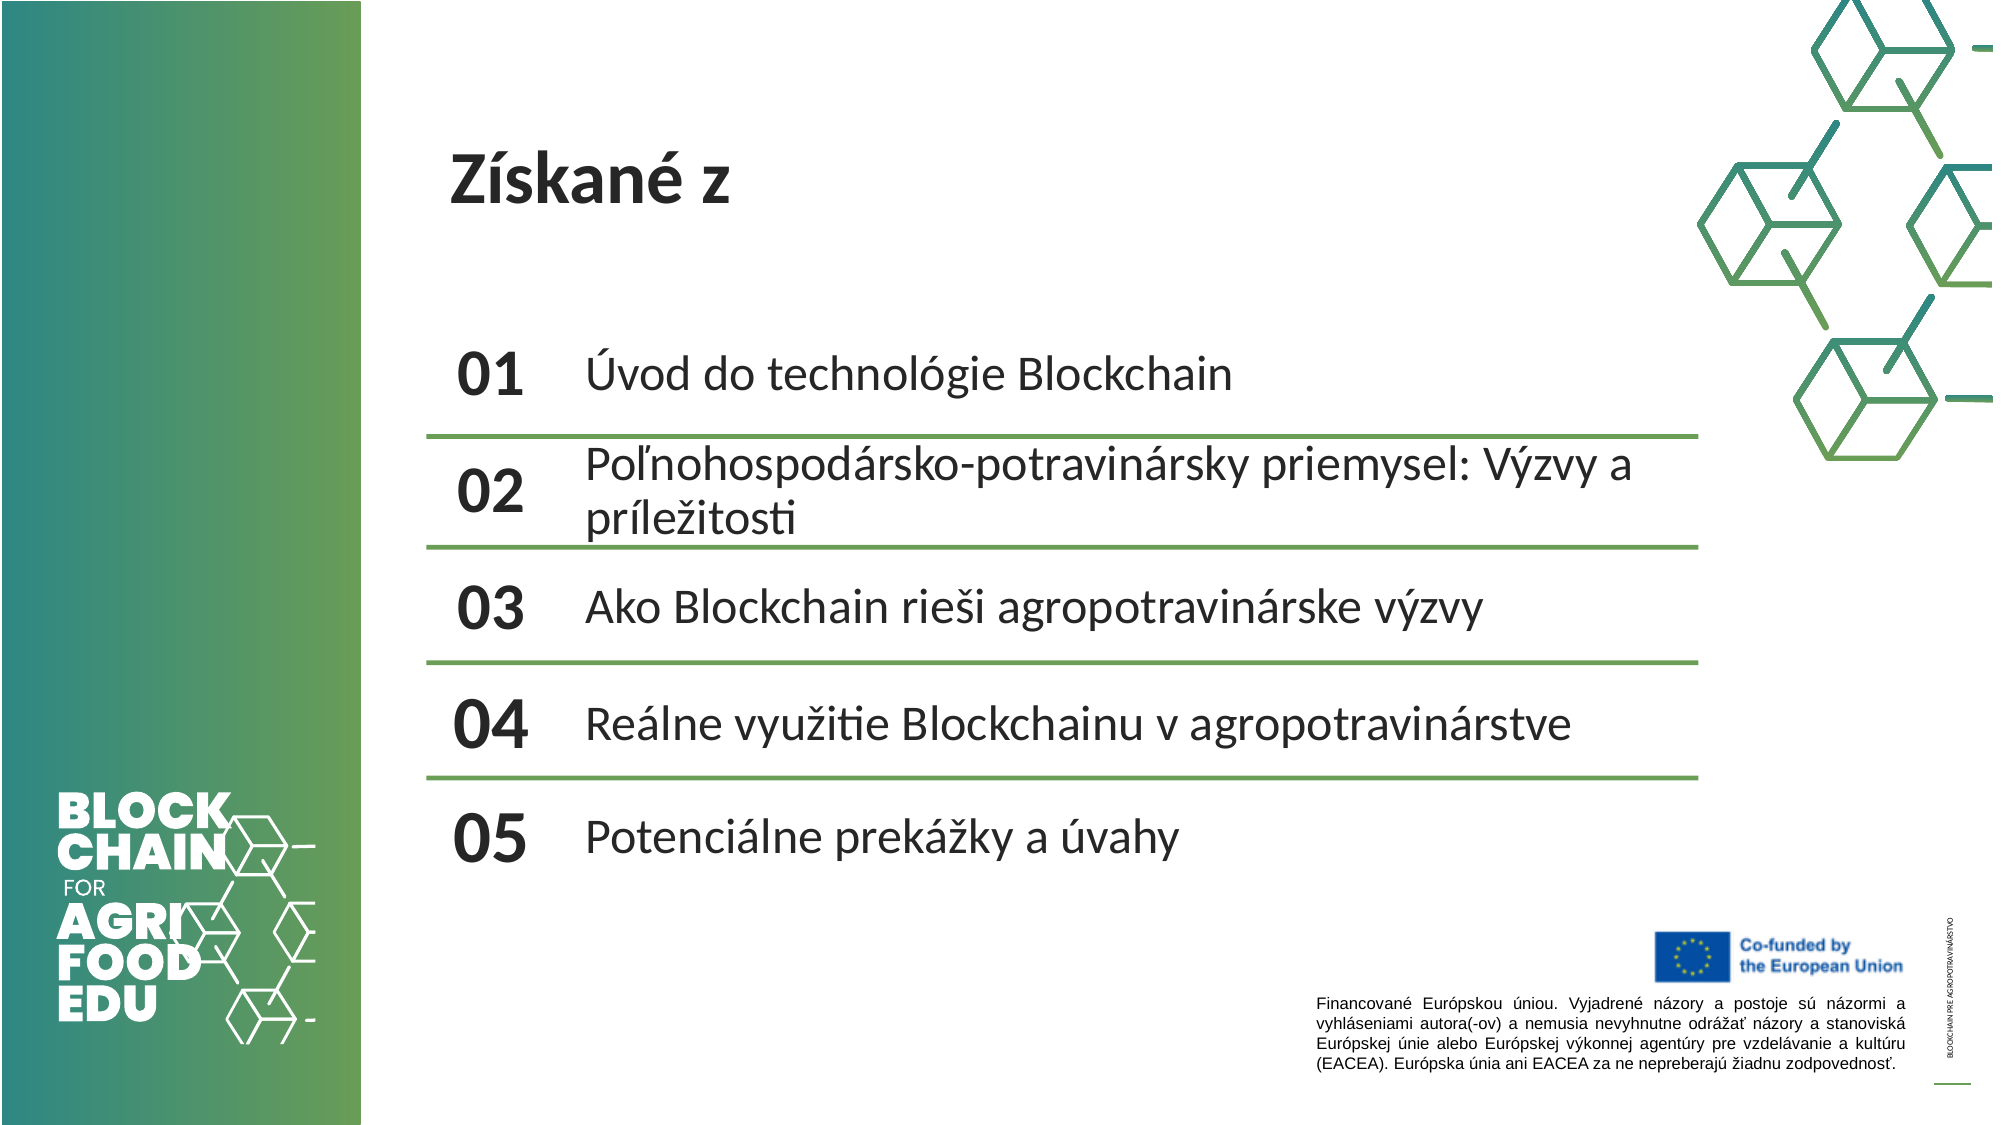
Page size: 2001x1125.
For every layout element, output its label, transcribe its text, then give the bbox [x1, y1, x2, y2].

list Ako Blockchain rieši agropotravinárske výzvy [570, 551, 1699, 665]
list 04 [433, 668, 549, 782]
list 02 [433, 434, 549, 548]
list Potenciálne prekážky a úvahy [570, 781, 1699, 895]
list 01 [433, 317, 549, 431]
text_box Financované Európskou úniou. Vyjadrené názory a postoje sú názormi a vyhláseniami autora(-ov) a nemusia nevyhnutne odrážať názory a stanoviská Európskej únie alebo Európskej výkonnej agentúry pre vzdelávanie a kultúru (EACEA). Európska únia ani EACEA za ne nepreberajú žiadnu zodpovednosť. [1301, 985, 1922, 1081]
list Získané z [435, 120, 1263, 239]
list Úvod do technológie Blockchain [570, 317, 1699, 431]
list Reálne využitie Blockchainu v agropotravinárstve [570, 668, 1699, 781]
picture [1652, 929, 1922, 986]
list 03 [433, 551, 549, 665]
list Poľnohospodársko-potravinársky priemysel: Výzvy a príležitosti [570, 434, 1699, 548]
list 05 [433, 782, 549, 896]
